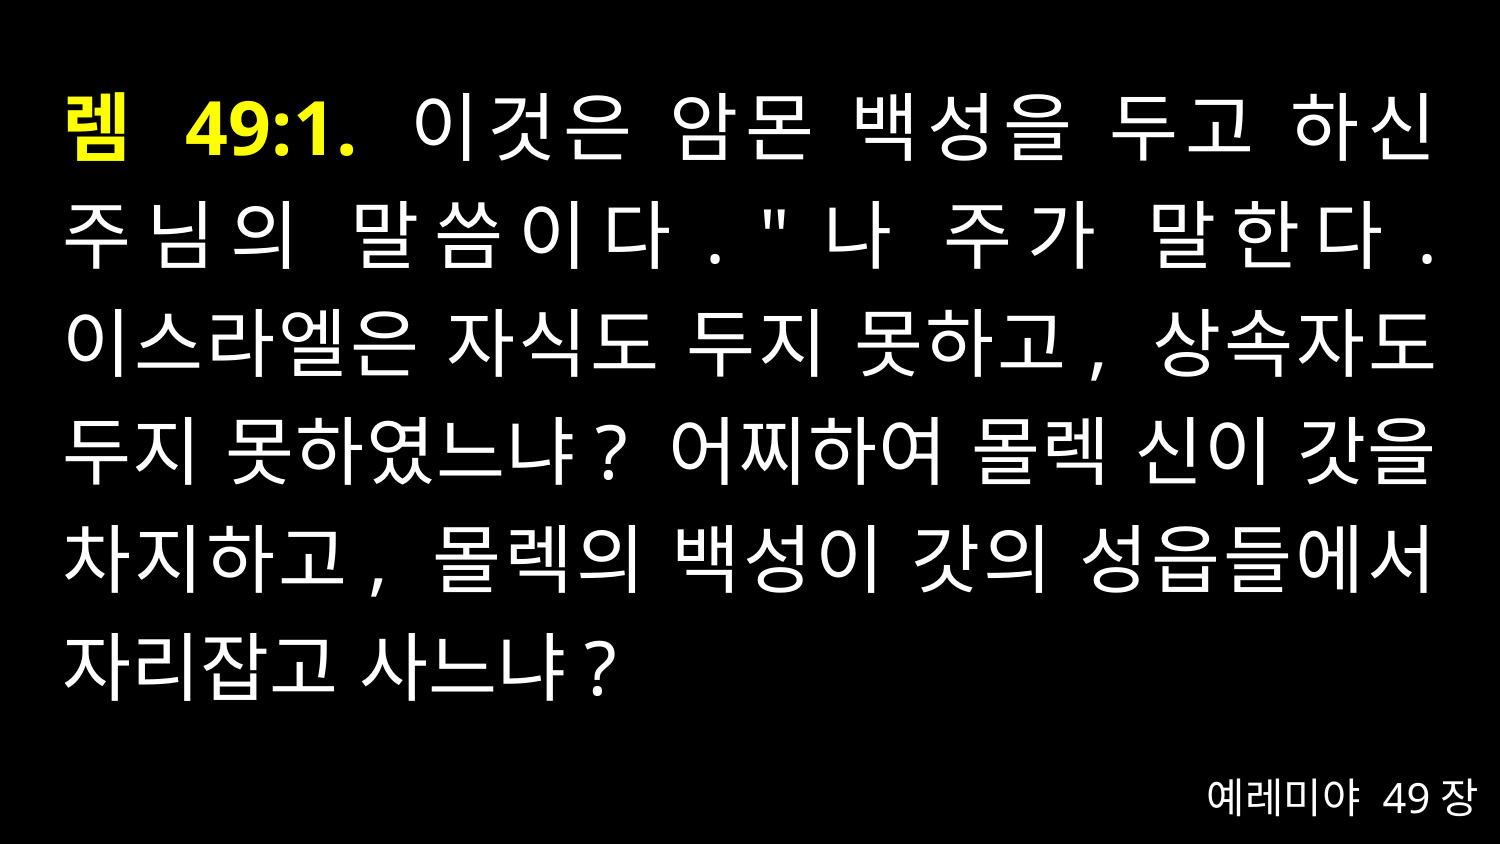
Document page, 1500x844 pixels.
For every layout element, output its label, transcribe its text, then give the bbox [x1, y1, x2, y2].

title 렘 49:1. 이것은 암몬 백성을 두고 하신 주님의 말씀이다. "나 주가 말한다. 이스라엘은 자식도 두지 못하고, 상속자도 두지 못하였느냐? 어찌하여 몰렉 신이 갓을 차지하고, 몰렉의 백성이 갓의 성읍들에서 자리잡고 사느냐? [0, 0, 1500, 844]
subtitle 예레미야 49장 [916, 770, 1500, 844]
